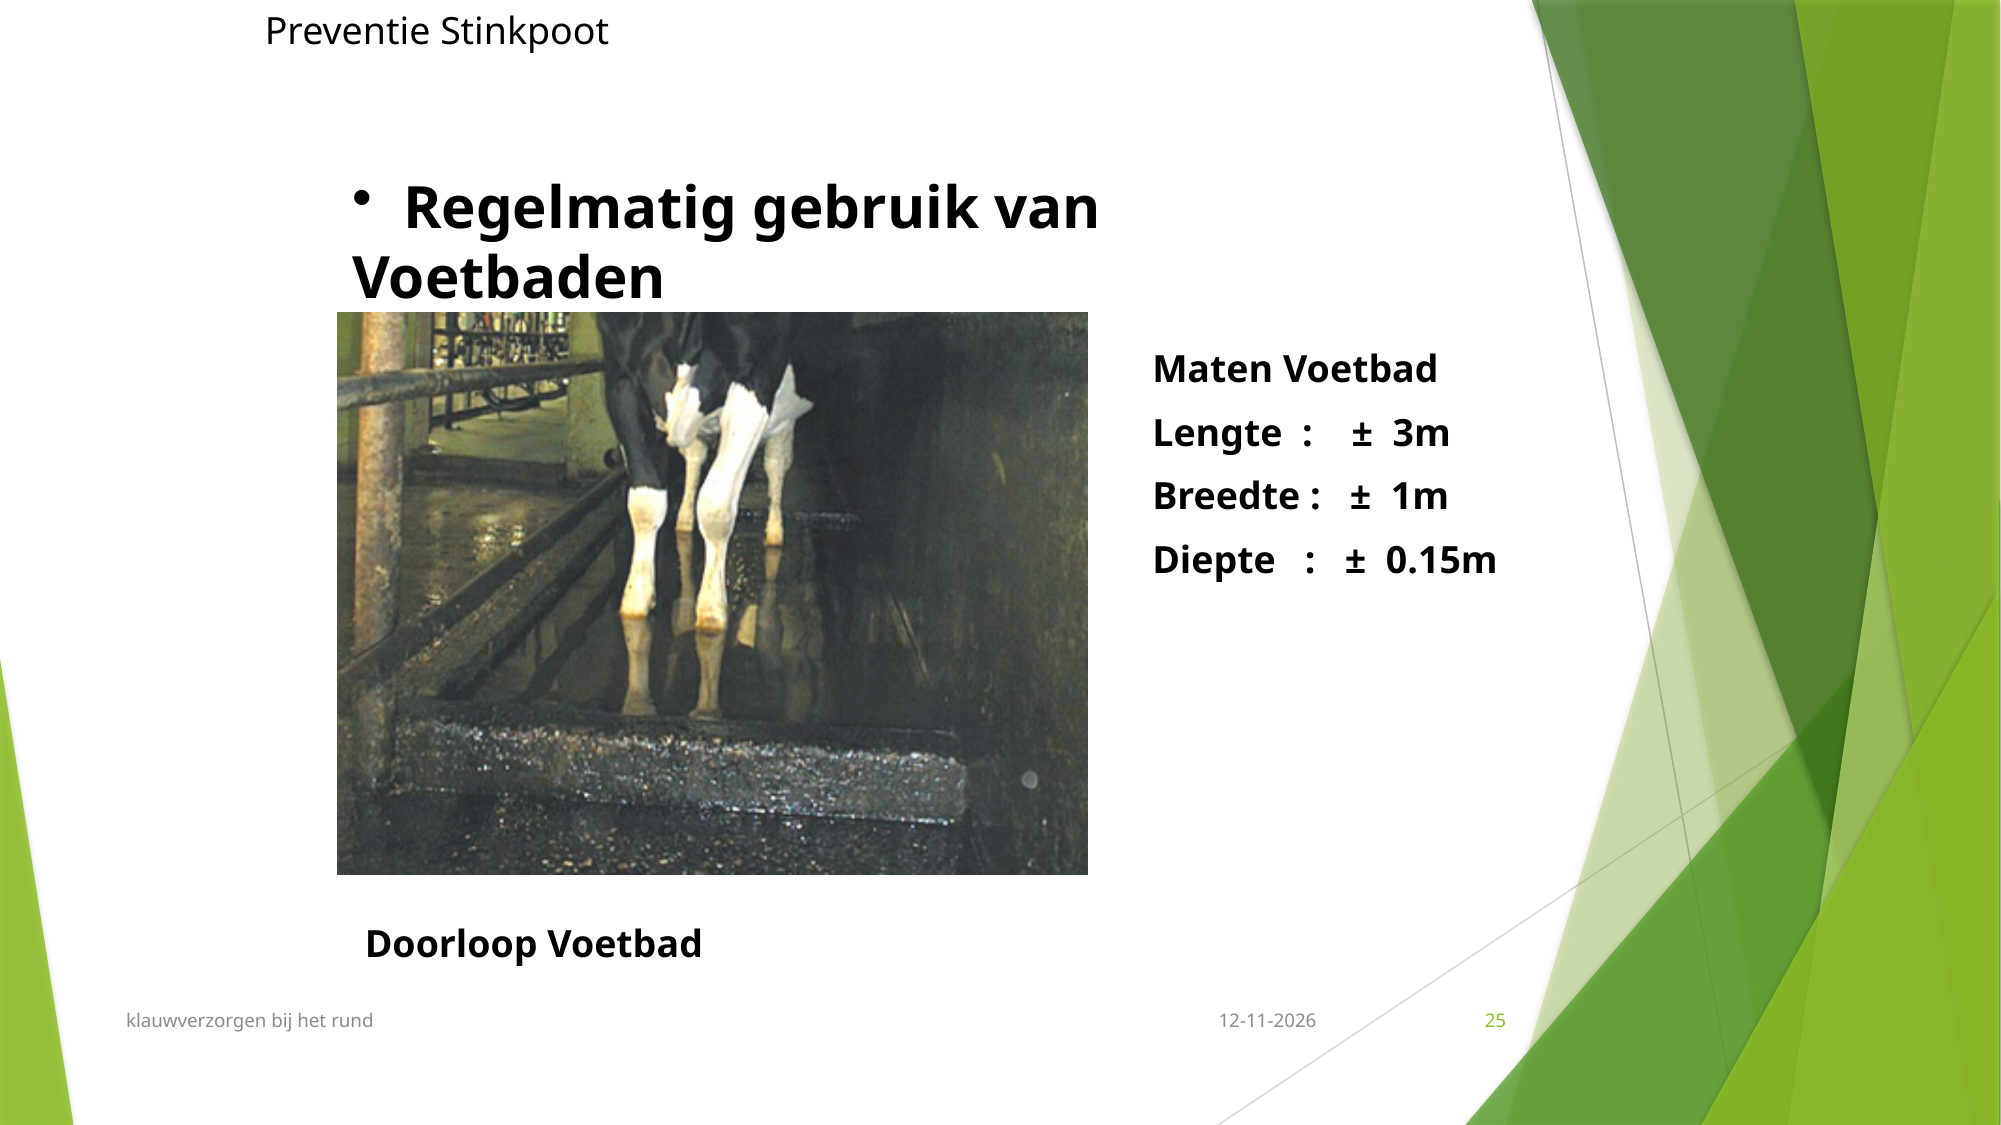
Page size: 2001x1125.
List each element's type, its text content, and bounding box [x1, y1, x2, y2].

text_box Maten Voetbad Lengte : ± 3m Breedte : ± 1m Diepte : ± 0.15m [1137, 337, 1638, 589]
slide_number 25 [1409, 991, 1522, 1051]
footer klauwverzorgen bij het rund [111, 991, 1145, 1051]
text_box Regelmatig gebruik van Voetbaden [337, 162, 1425, 318]
text_box Doorloop Voetbad [349, 912, 1238, 973]
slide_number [1181, 991, 1332, 1051]
text_box Preventie Stinkpoot [249, 0, 1050, 60]
picture [336, 311, 1088, 876]
